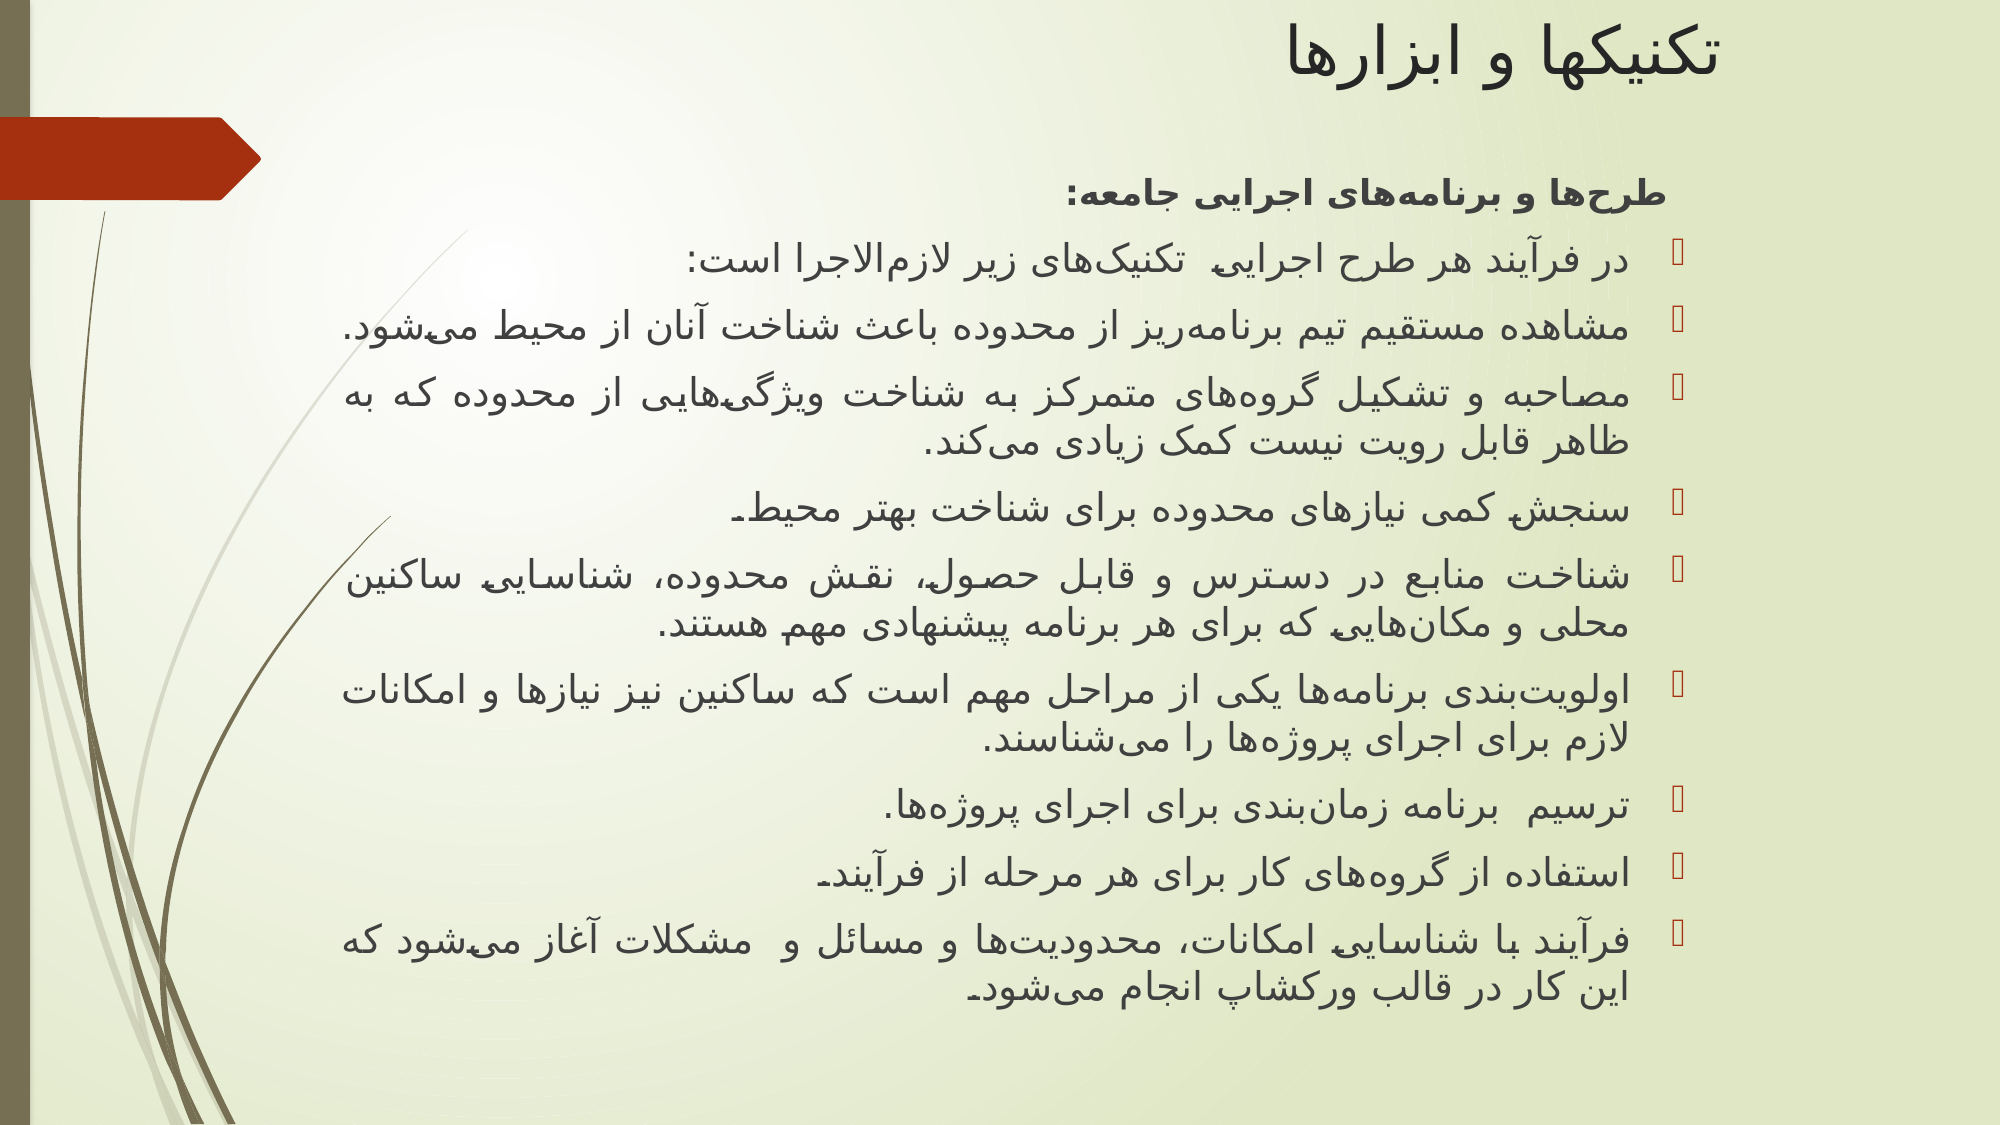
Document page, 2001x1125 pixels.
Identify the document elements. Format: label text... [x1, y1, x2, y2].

list طرح‌ها و برنامه‌های اجرایی جامعه: در فرآیند هر طرح اجرایی تکنیک‌های زیر لازم‌الاجرا است: مشاهده مستقیم تیم برنامه‌ریز از محدوده باعث شناخت آنان از محیط می‌شود. مصاحبه و تشکیل گروه‌های متمرکز به شناخت ویژگی‌هایی از محدوده که به ظاهر قابل رویت نیست کمک زیادی می‌کند. سنجش کمی نیازهای محدوده برای شناخت بهتر محیط. شناخت منابع در دسترس و قابل حصول، نقش محدوده، شناسایی ساکنین محلی و مکان‌هایی که برای هر برنامه پیشنهادی مهم هستند. اولویت‌بندی برنامه‌ها یکی از مراحل مهم است که ساکنین نیز نیازها و امکانات لازم برای اجرای پروژه‌ها را می‌شناسند. ترسیم برنامه زمان‌بندی برای اجرای پروژه‌ها. استفاده از گروه‌های کار برای هر مرحله از فرآیند. فرآیند با شناسایی امکانات، محدودیت‌ها و مسائل و مشکلات آغاز می‌شود که‌ این کار در قالب ورکشاپ انجام می‌شود. [324, 162, 1700, 1059]
title تکنیکها و ابزارها [1224, 0, 1738, 138]
